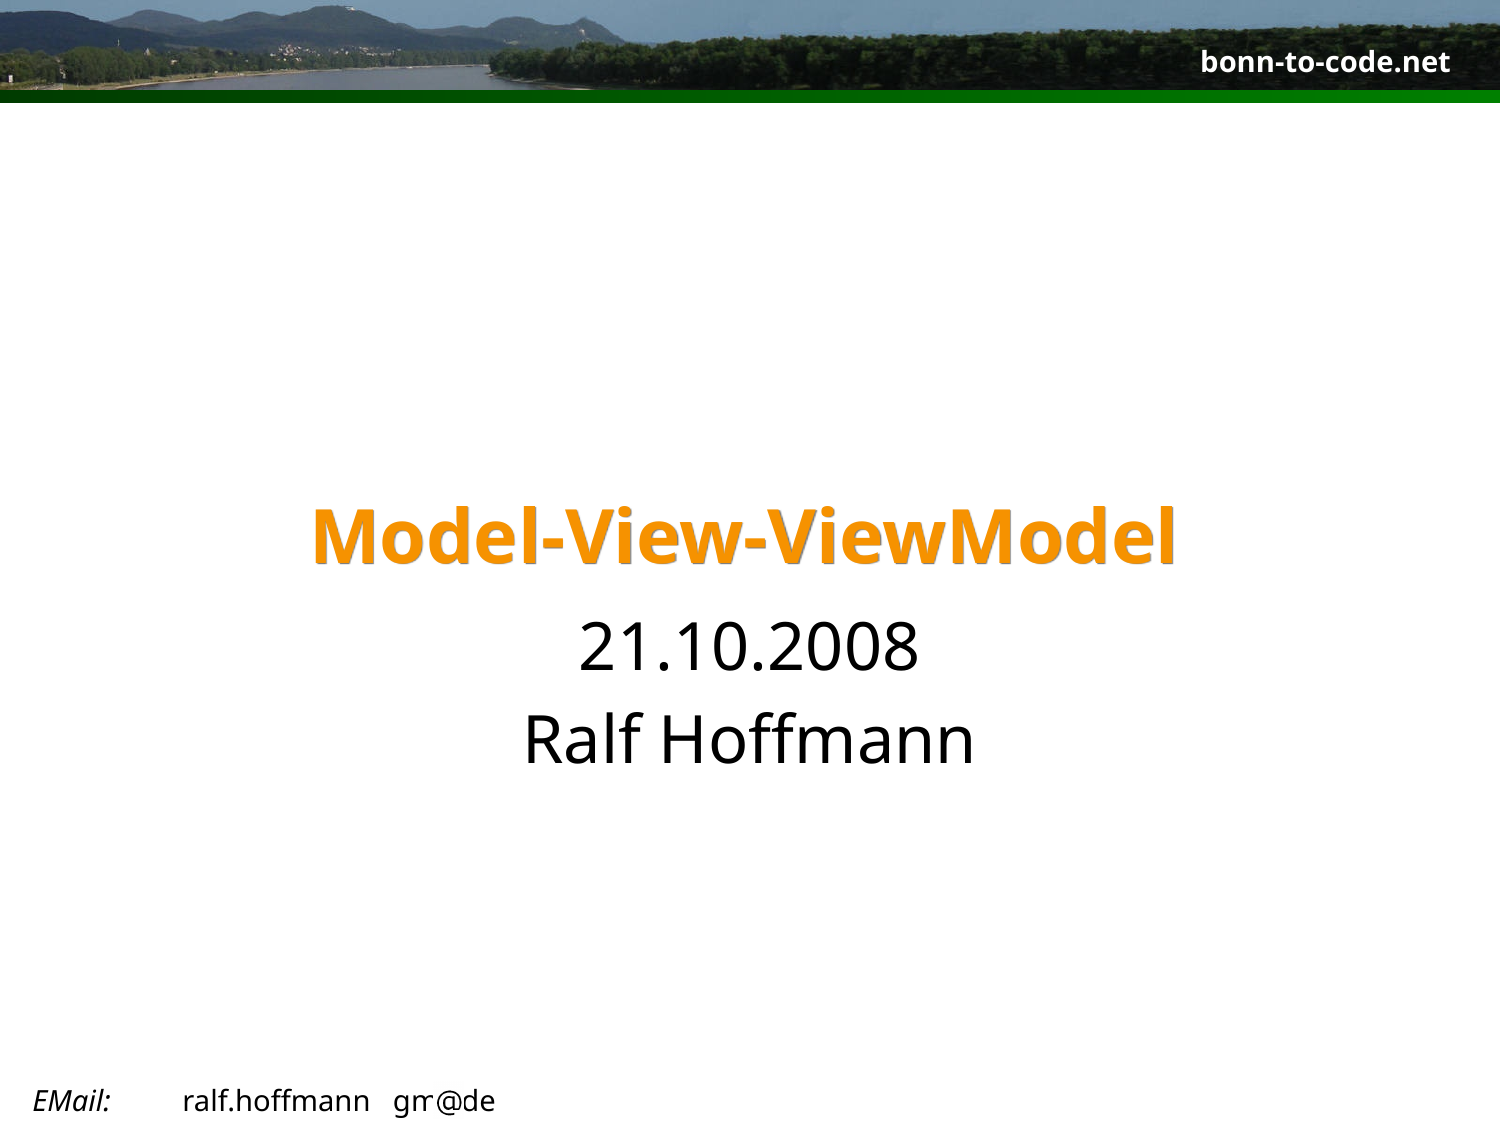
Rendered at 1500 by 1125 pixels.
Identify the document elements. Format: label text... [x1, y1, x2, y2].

text_box EMail: ralf.hoffmann gmx.de [17, 976, 1477, 1125]
picture [0, 0, 1500, 90]
title Model-View-ViewModel [29, 351, 1460, 587]
subtitle 21.10.2008 Ralf Hoffmann [189, 596, 1311, 836]
picture [433, 1080, 464, 1119]
